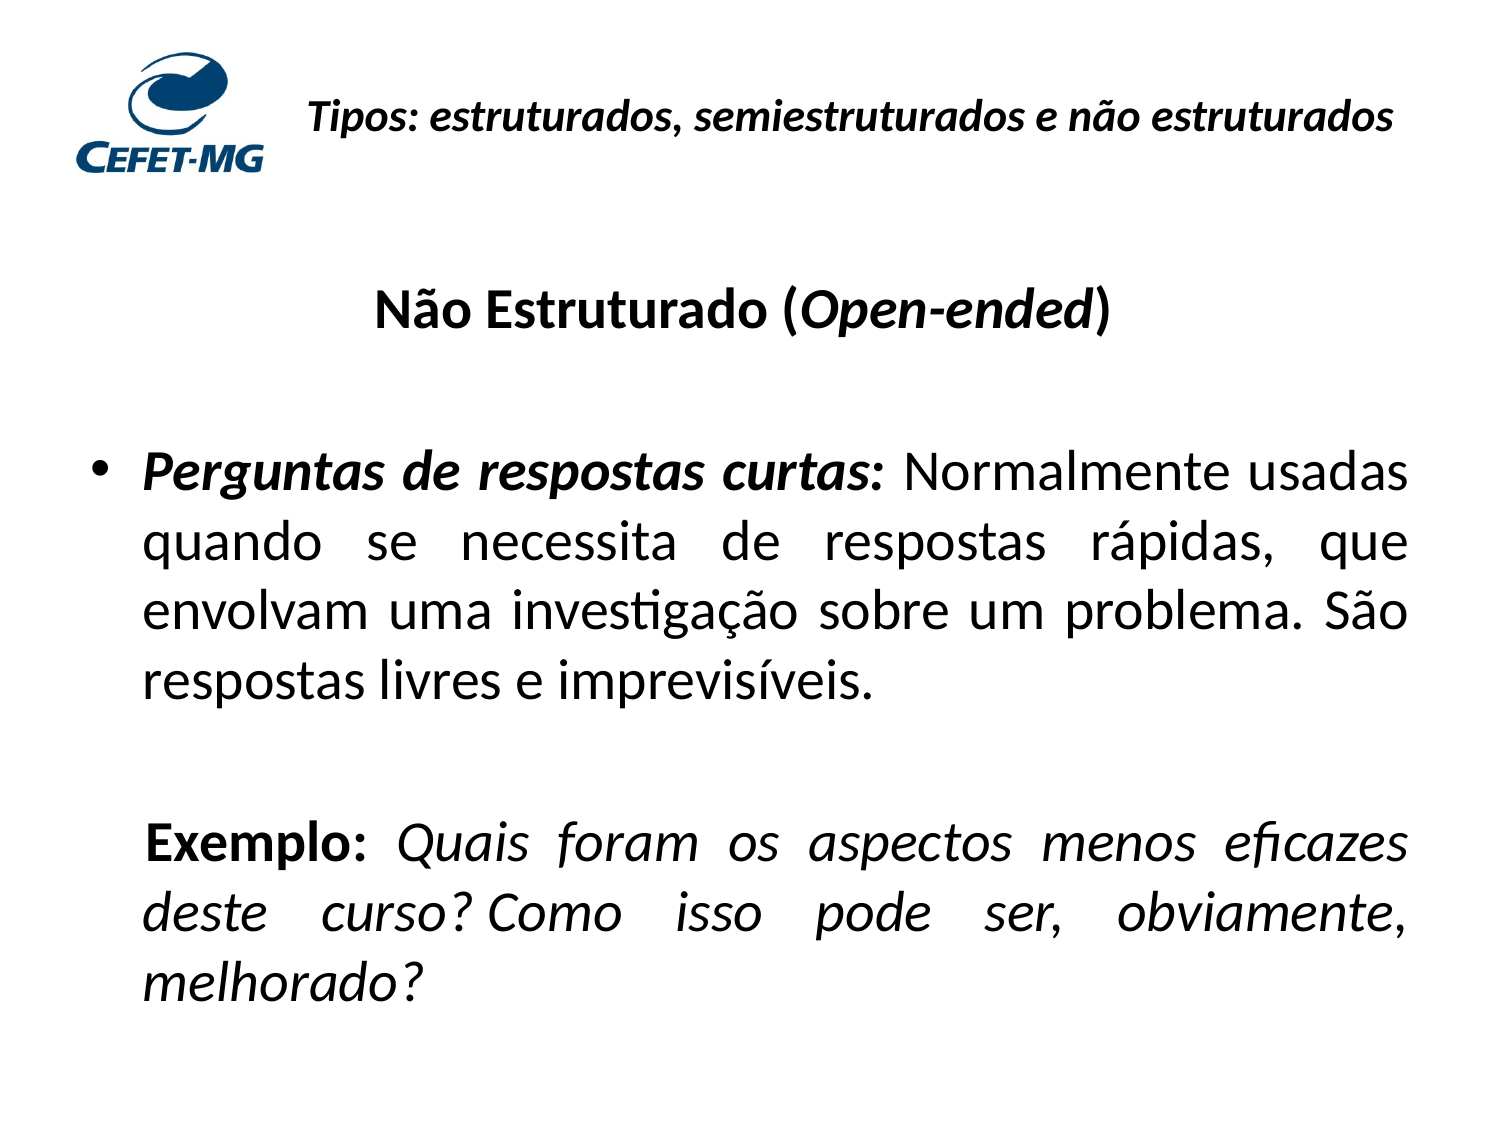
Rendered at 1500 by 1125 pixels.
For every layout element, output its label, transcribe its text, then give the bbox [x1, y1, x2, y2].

text_box Tipos: estruturados, semiestruturados e não estruturados [277, 78, 1424, 149]
list Não Estruturado (Open-ended) Perguntas de respostas curtas: Normalmente usadas quando se necessita de respostas rápidas, que envolvam uma investigação sobre um problema. São respostas livres e imprevisíveis. Exemplo: Quais foram os aspectos menos eficazes deste curso? Como isso pode ser, obviamente, melhorado? [75, 262, 1425, 1024]
picture [76, 51, 264, 173]
